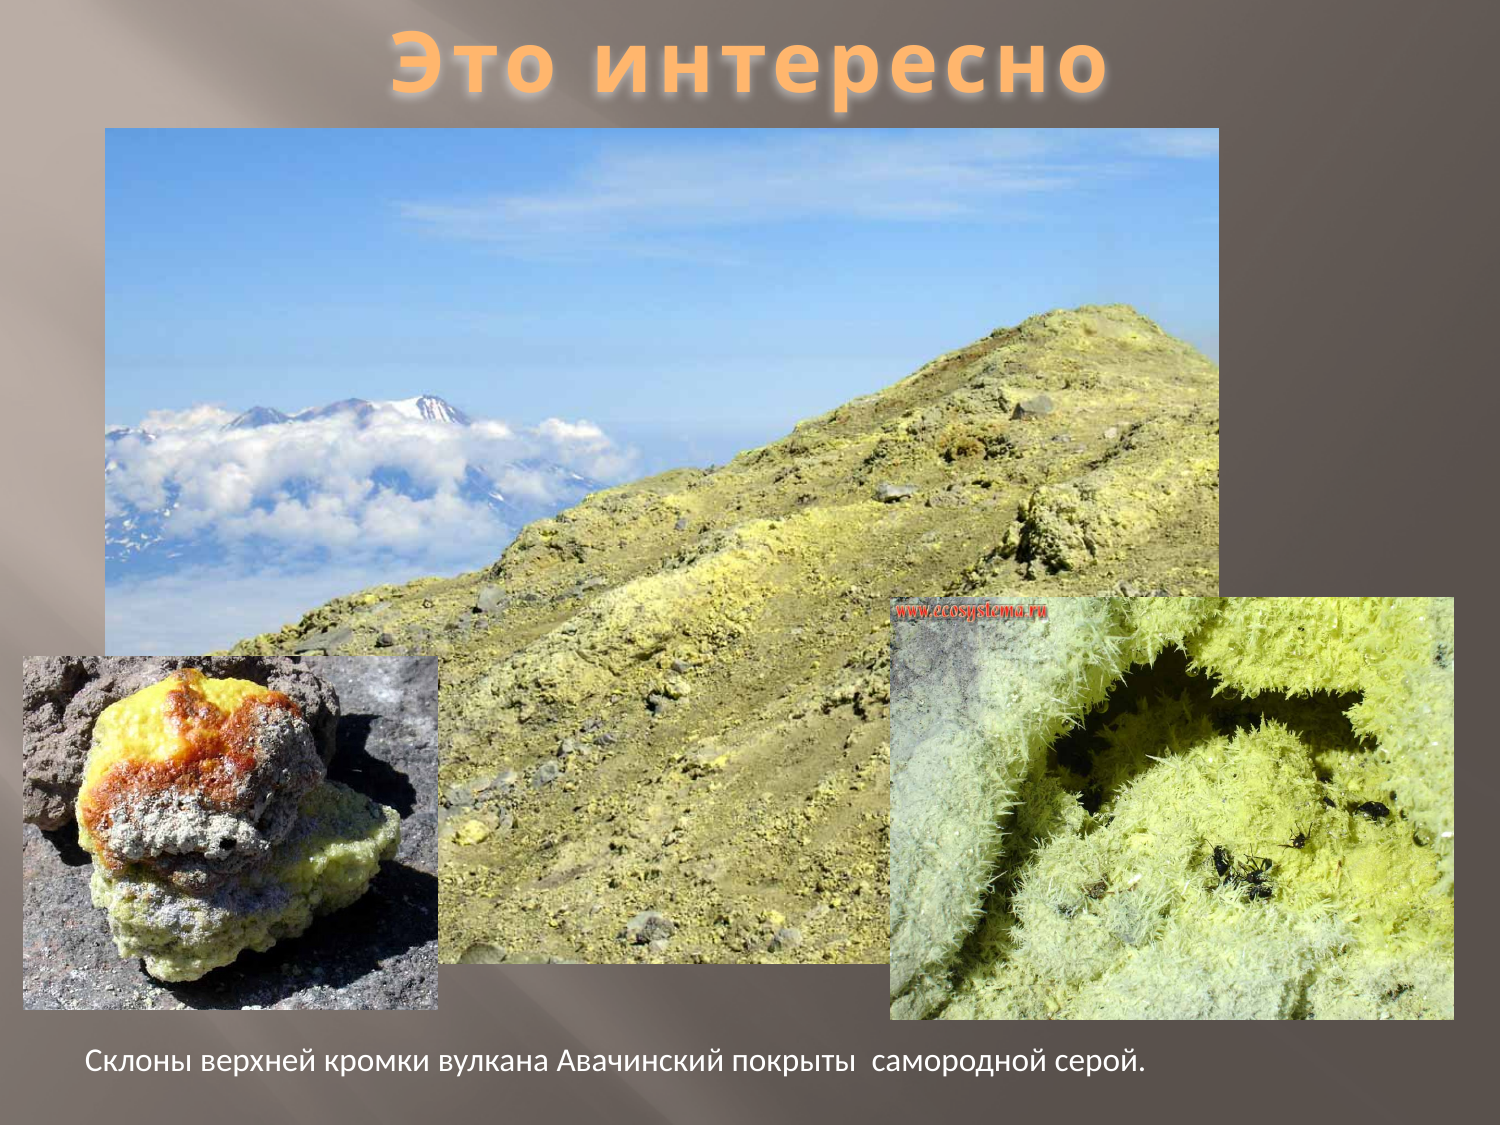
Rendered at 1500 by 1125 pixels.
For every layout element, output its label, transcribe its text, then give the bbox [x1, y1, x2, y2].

picture [23, 655, 438, 1010]
picture [890, 597, 1454, 1020]
text_box Склоны верхней кромки вулкана Авачинский покрыты самородной серой. [70, 1031, 1395, 1086]
title Это интересно [0, 0, 1500, 118]
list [105, 128, 1219, 965]
